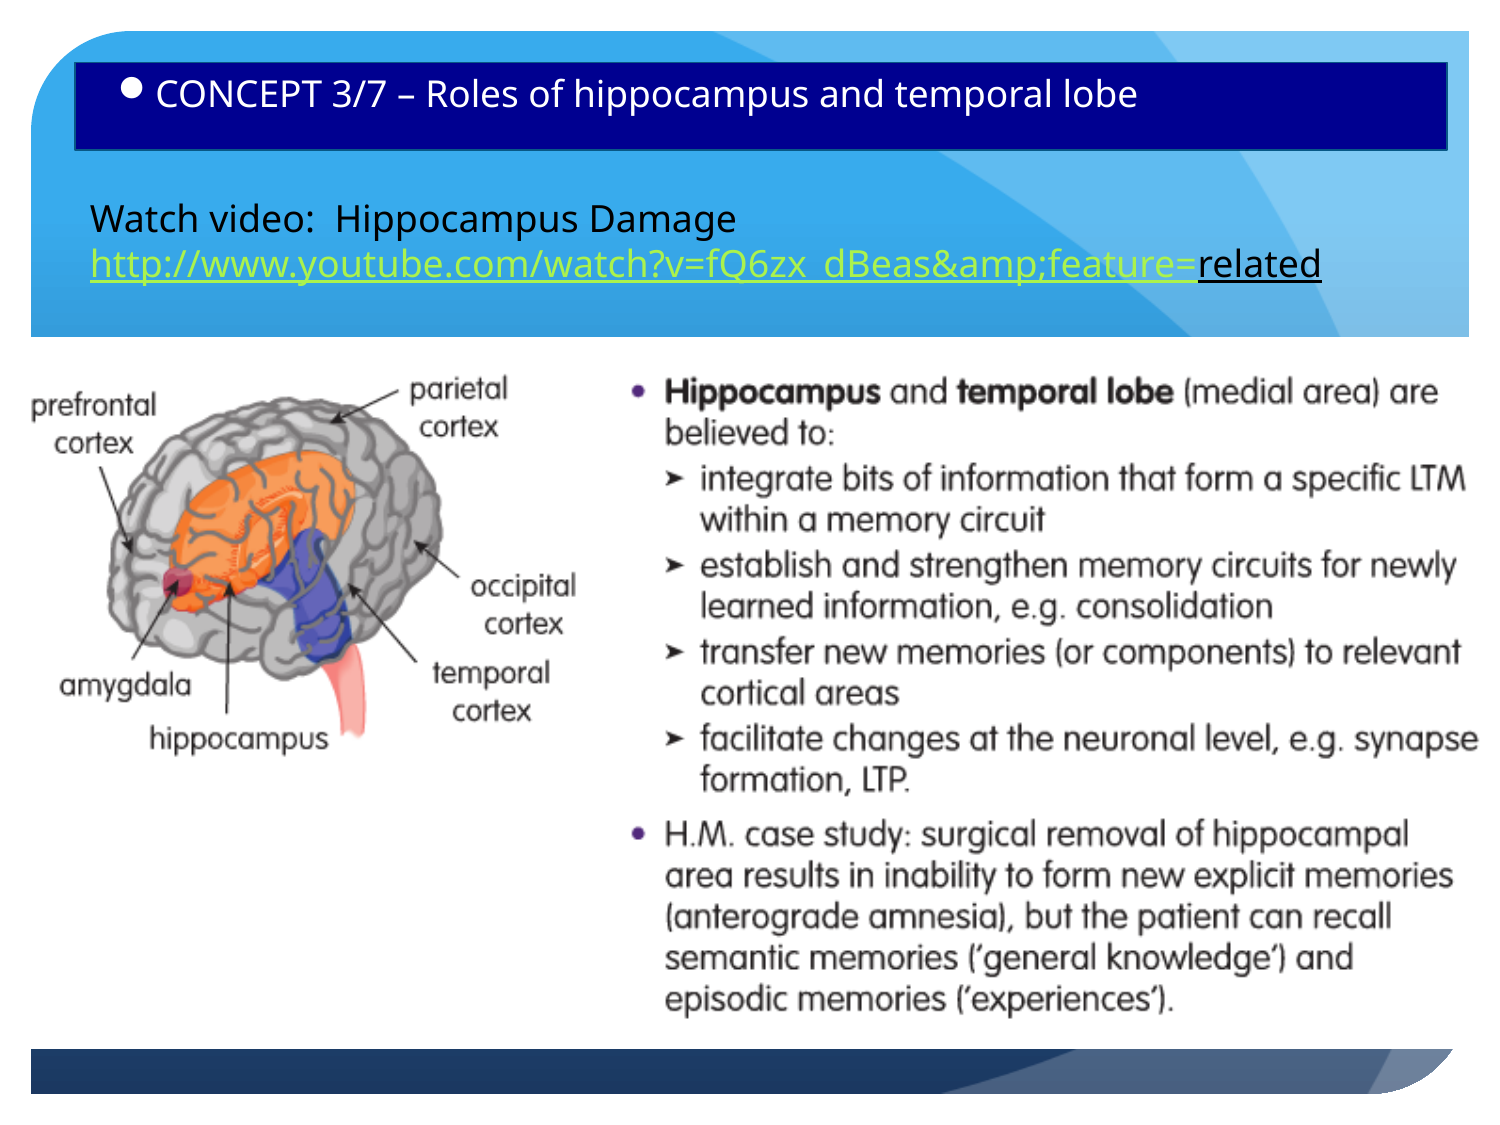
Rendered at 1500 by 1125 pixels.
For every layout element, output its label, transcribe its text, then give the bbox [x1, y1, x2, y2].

picture [0, 30, 1500, 1094]
text_box [99, 85, 1398, 187]
text_box Watch video: Hippocampus Damage http://www.youtube.com/watch?v=fQ6zx_dBeas&amp;feature=related [75, 187, 1448, 299]
text_box [1372, 62, 1448, 151]
list CONCEPT 3/7 – Roles of hippocampus and temporal lobe [102, 62, 1372, 85]
text_box [74, 62, 102, 151]
